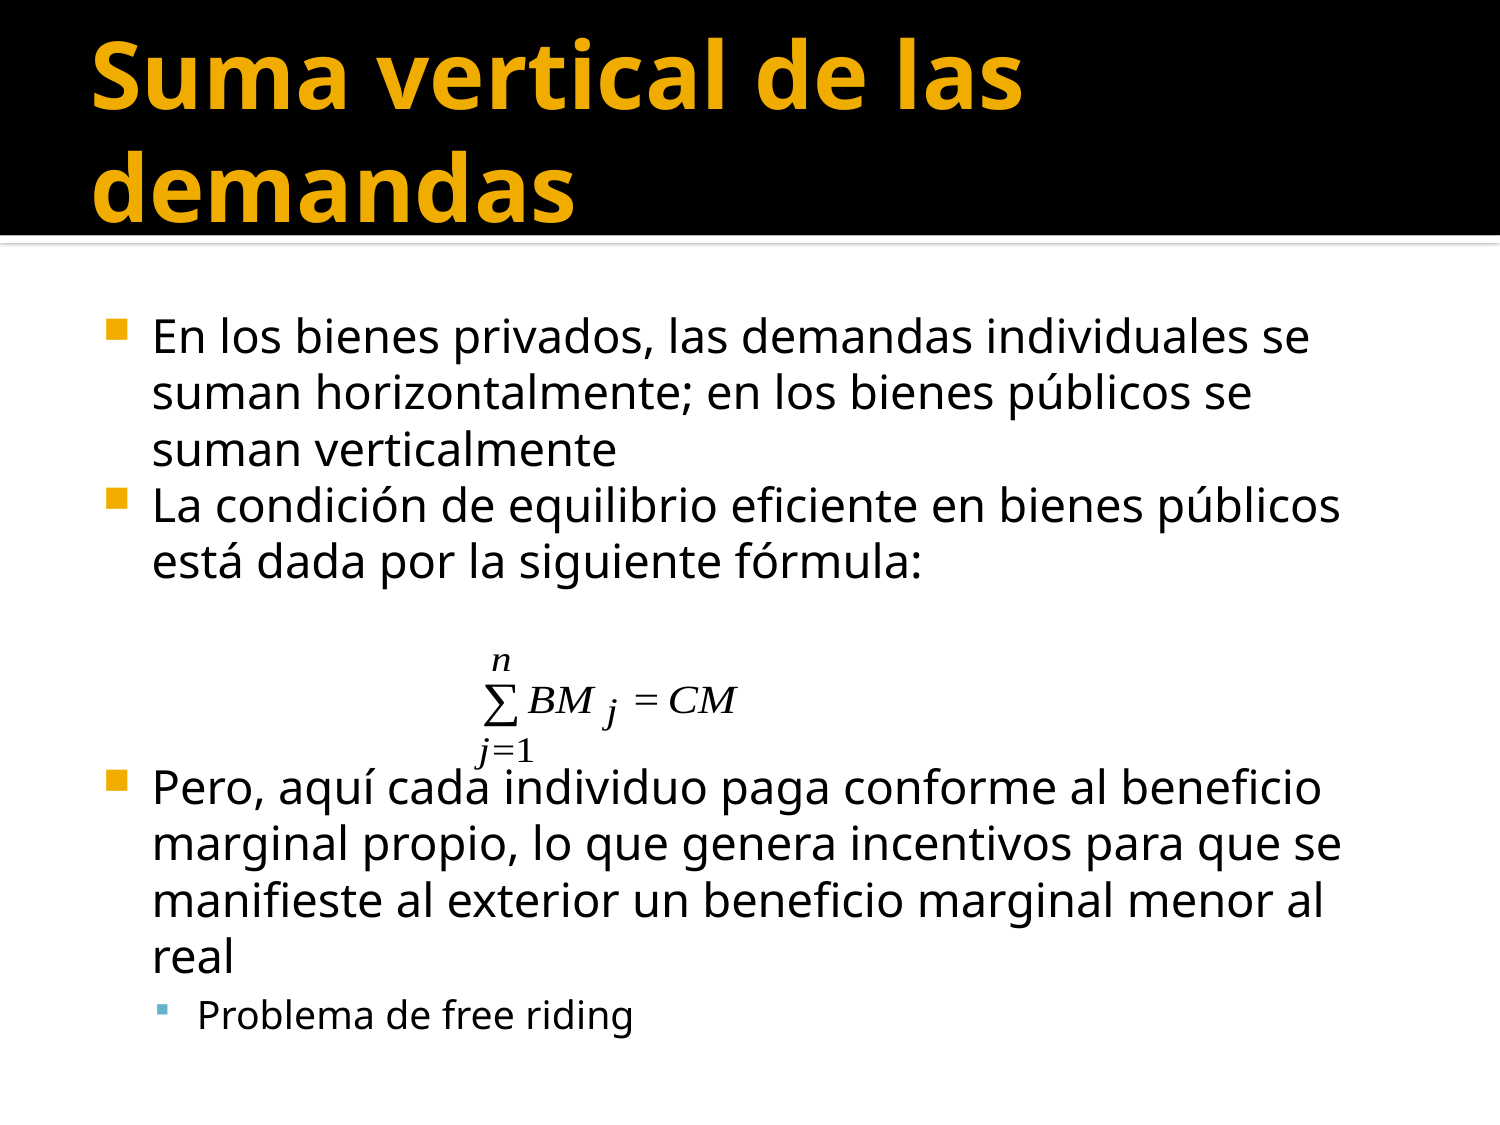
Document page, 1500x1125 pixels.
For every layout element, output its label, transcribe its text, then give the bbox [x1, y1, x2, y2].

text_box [462, 637, 750, 778]
title Suma vertical de las demandas [75, 25, 1425, 231]
list En los bienes privados, las demandas individuales se suman horizontalmente; en los bienes públicos se suman verticalmente La condición de equilibrio eficiente en bienes públicos está dada por la siguiente fórmula: Pero, aquí cada individuo paga conforme al beneficio marginal propio, lo que genera incentivos para que se manifieste al exterior un beneficio marginal menor al real Problema de free riding [75, 291, 1425, 1050]
